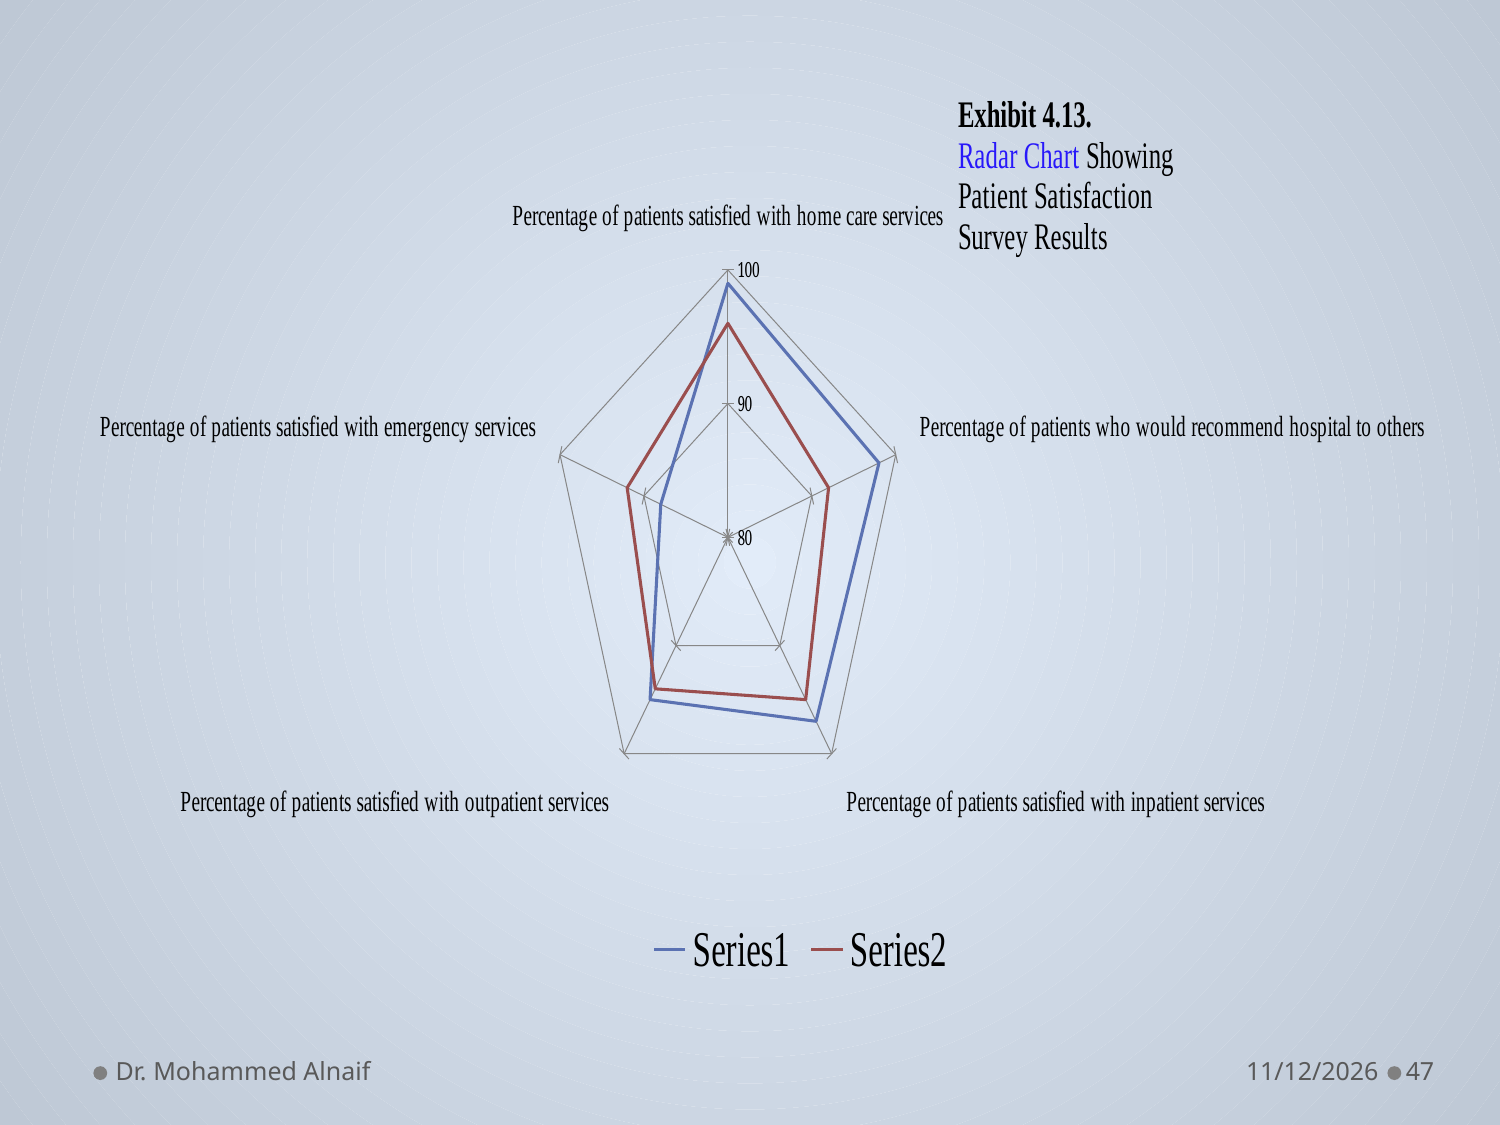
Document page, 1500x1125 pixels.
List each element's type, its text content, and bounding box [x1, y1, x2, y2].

chart [99, 87, 1426, 988]
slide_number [1043, 1042, 1386, 1103]
slide_number 47 [1401, 1042, 1494, 1103]
footer Dr. Mohammed Alnaif [108, 1042, 576, 1103]
